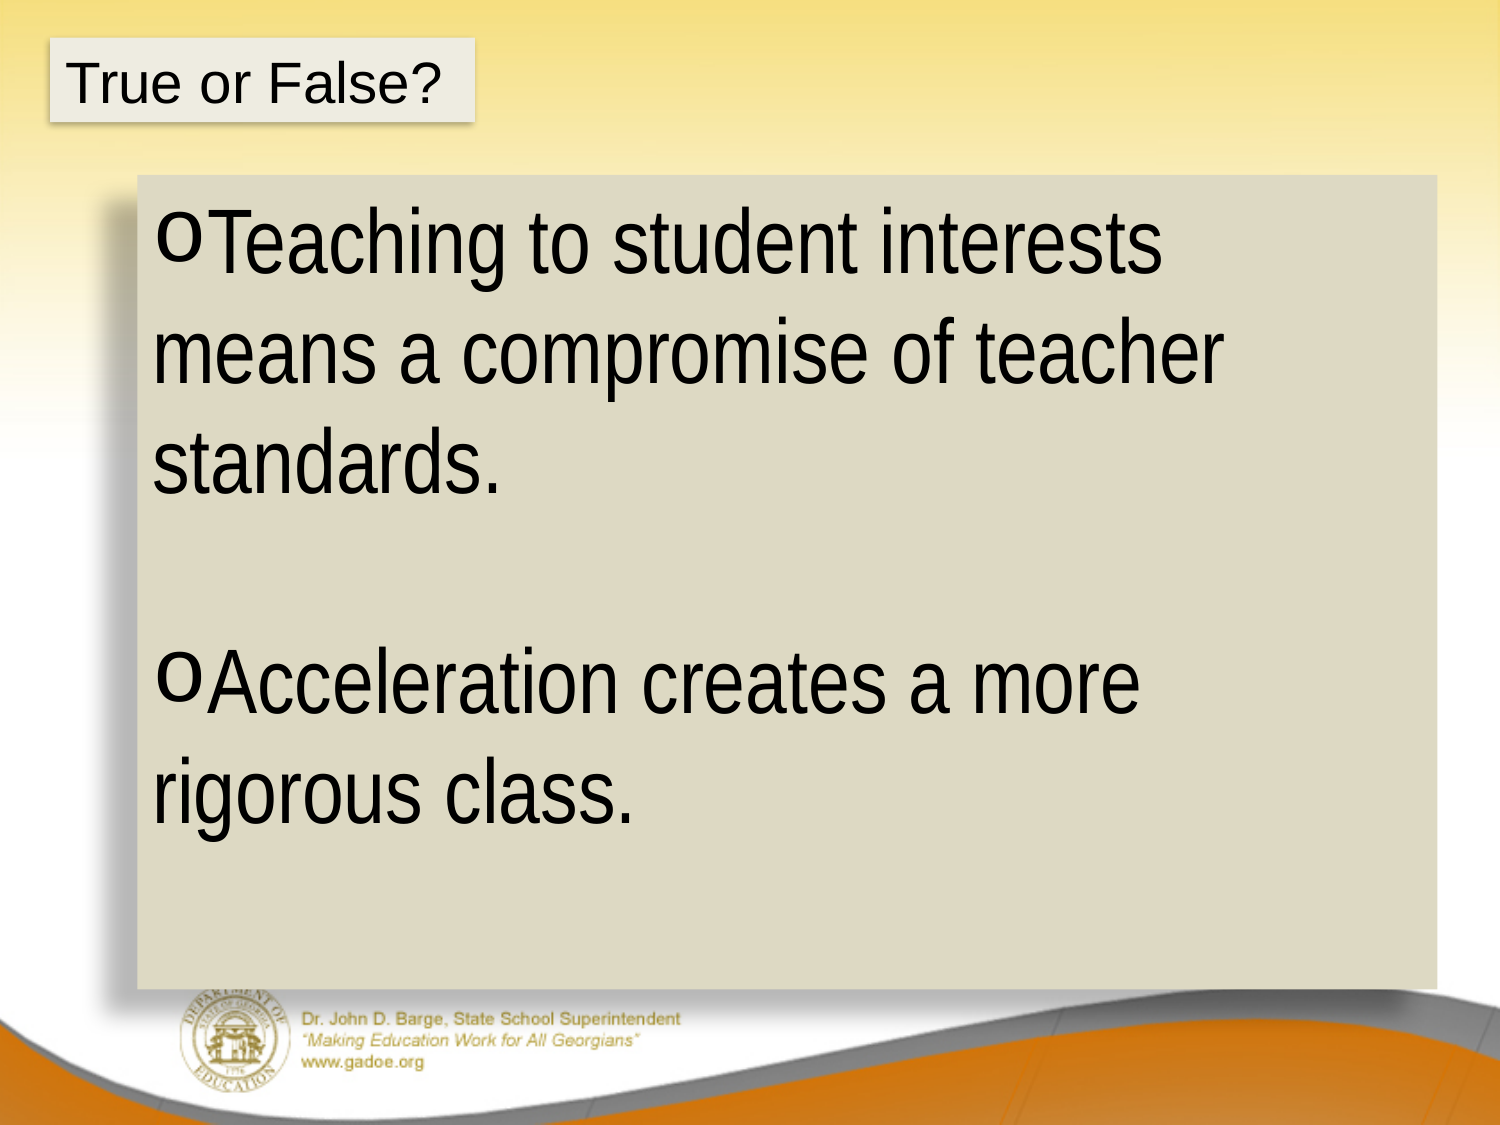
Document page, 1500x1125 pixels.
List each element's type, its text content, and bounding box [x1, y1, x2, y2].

picture [0, 0, 1500, 1125]
text_box True or False? [50, 37, 475, 123]
text_box Teaching to student interests means a compromise of teacher standards. Acceleration creates a more rigorous class. [137, 174, 1438, 990]
